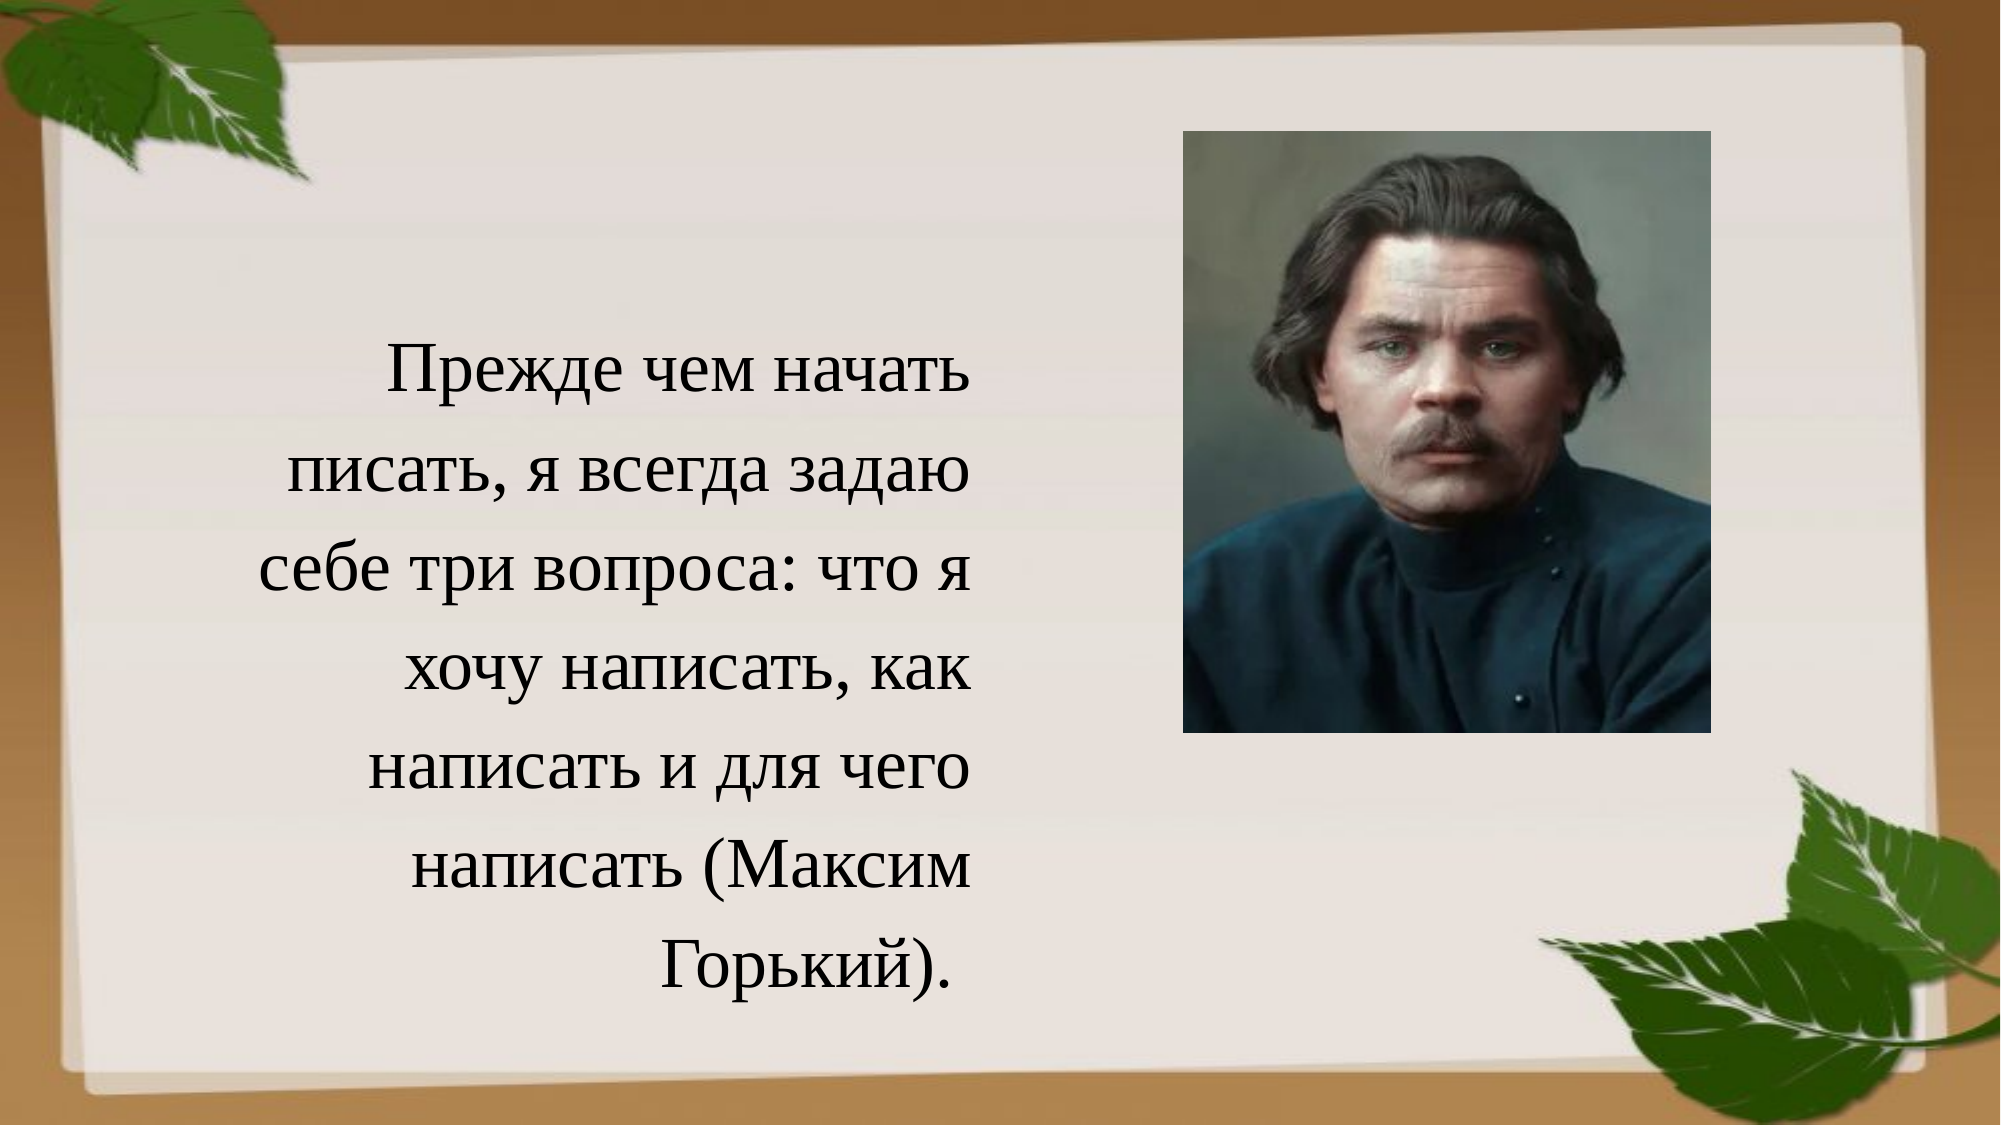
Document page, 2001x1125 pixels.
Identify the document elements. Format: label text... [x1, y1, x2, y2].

picture [0, 0, 2001, 1125]
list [1183, 131, 1711, 734]
list Прежде чем начать писать, я всегда задаю себе три вопроса: что я хочу написать, как написать и для чего написать (Максим Горький). [137, 299, 988, 1014]
